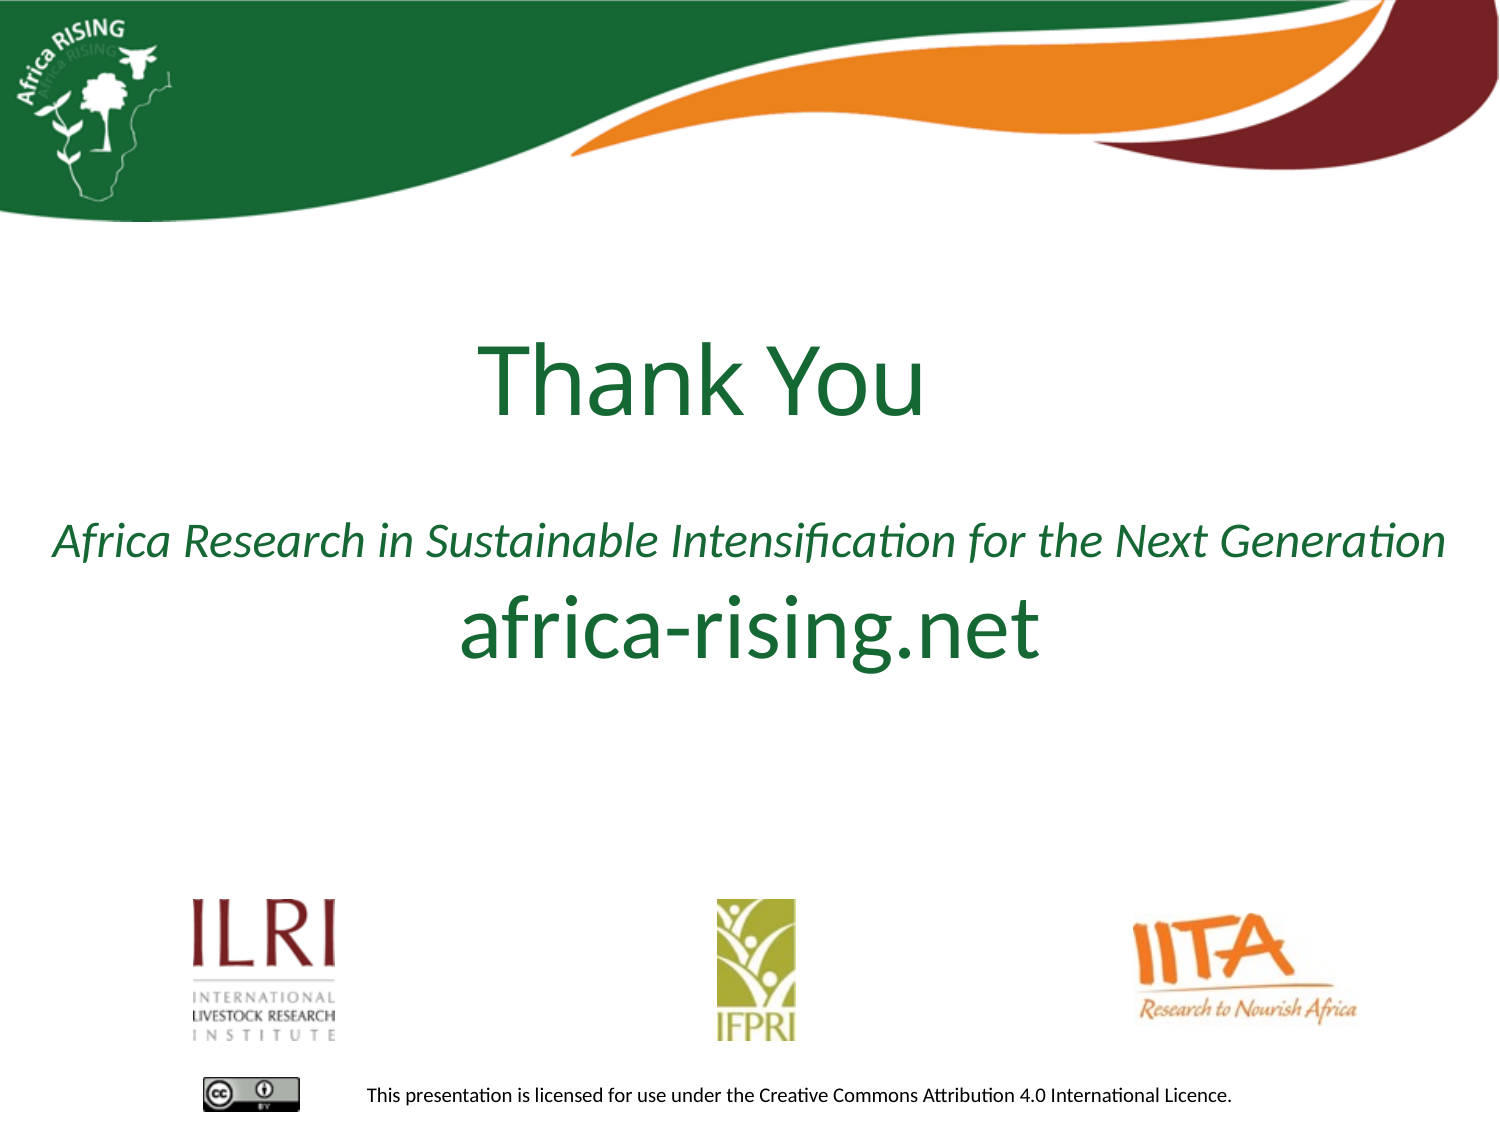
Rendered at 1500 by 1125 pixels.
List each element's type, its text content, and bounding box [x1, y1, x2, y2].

picture [1133, 913, 1357, 1026]
picture [717, 899, 796, 1041]
text_box Thank You [78, 312, 1329, 500]
picture [0, 0, 1499, 222]
picture [203, 1077, 300, 1112]
picture [193, 899, 335, 1041]
